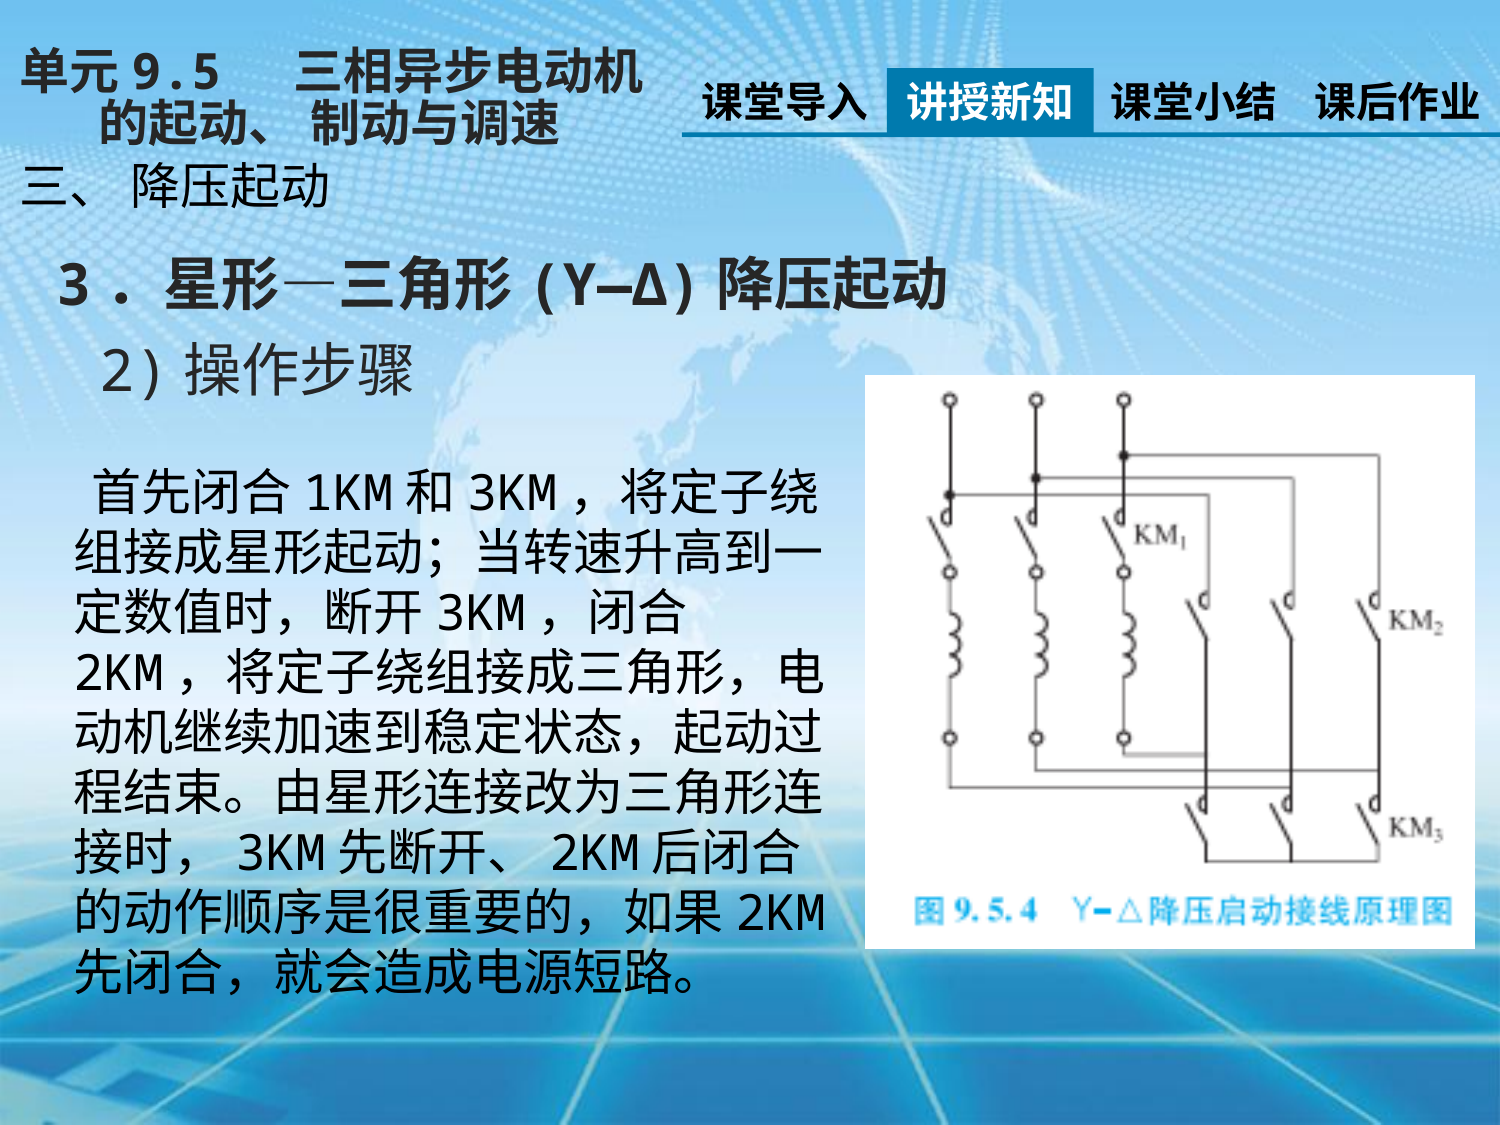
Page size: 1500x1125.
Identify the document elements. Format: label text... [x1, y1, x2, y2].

picture [0, 0, 1500, 1125]
text_box 3．星形—三角形(Y—∆)降压起动 [41, 291, 977, 325]
text_box 首先闭合1KM和3KM，将定子绕组接成星形起动；当转速升高到一定数值时，断开3KM，闭合2KM，将定子绕组接成三角形，电动机继续加速到稳定状态，起动过程结束。由星形连接改为三角形连接时，3KM先断开、2KM后闭合的动作顺序是很重要的，如果2KM先闭合，就会造成电源短路。 [58, 453, 845, 1009]
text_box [4, 39, 1500, 160]
text_box 2)操作步骤 [84, 325, 445, 411]
text_box 三、 降压起动 [4, 160, 1355, 291]
